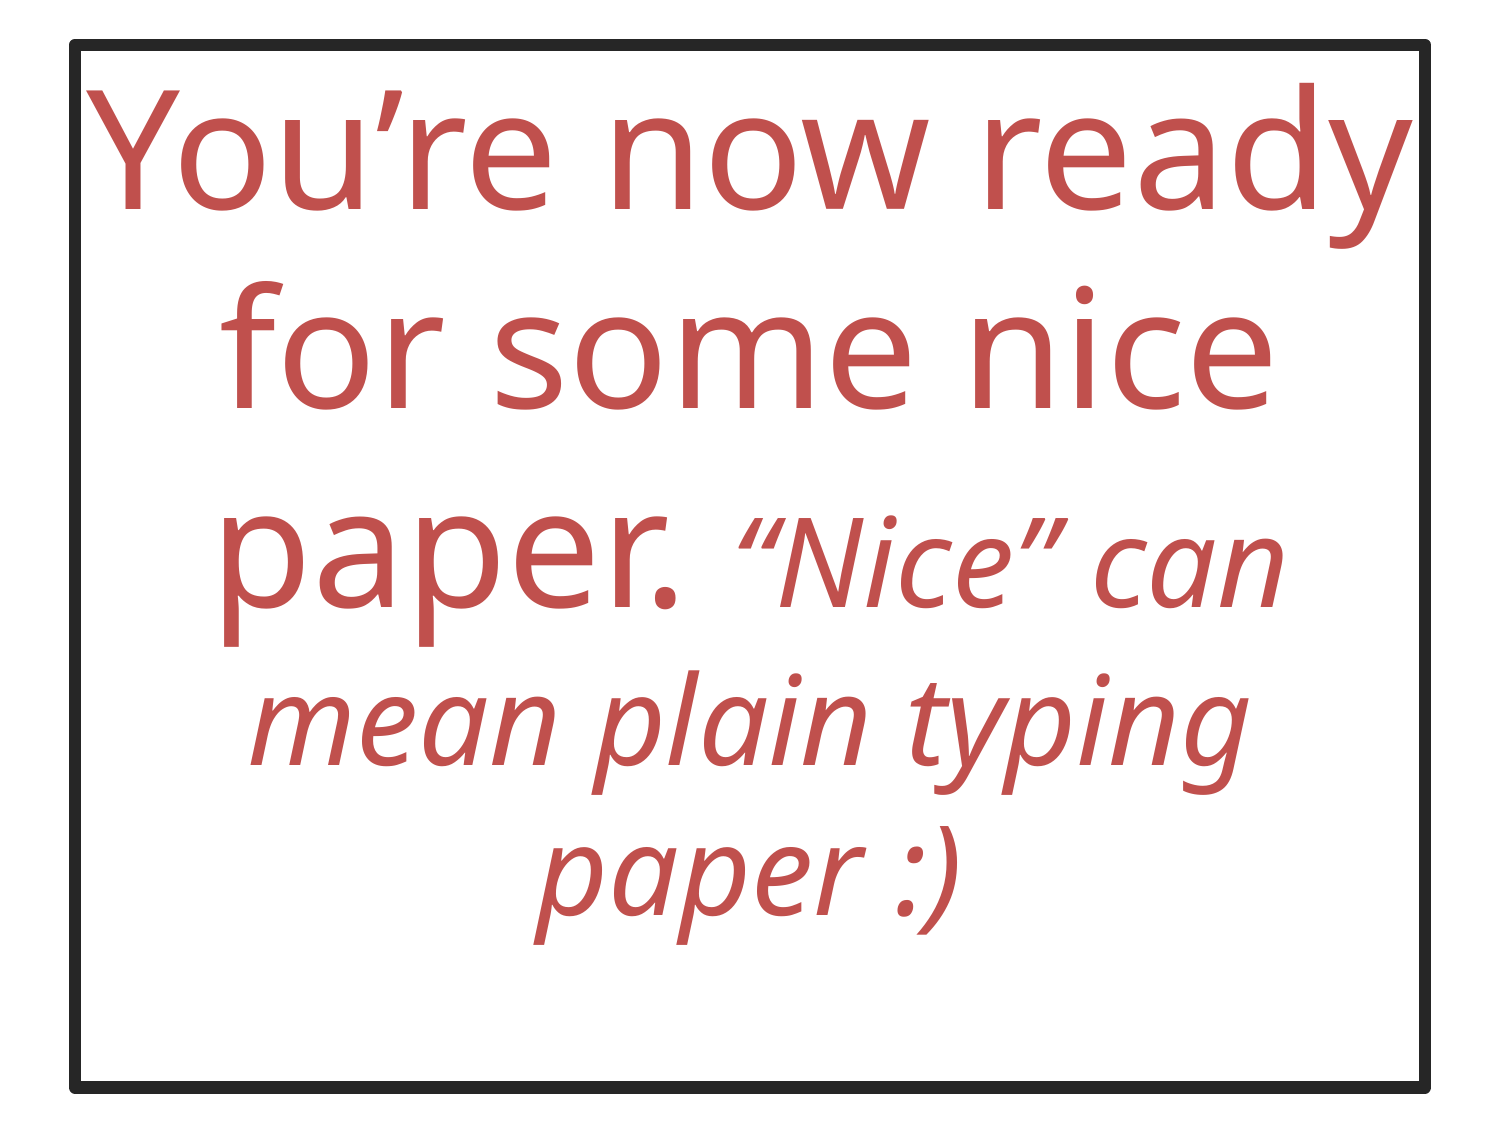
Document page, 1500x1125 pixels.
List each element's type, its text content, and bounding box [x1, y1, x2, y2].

title You’re now ready for some nice paper. “Nice” can mean plain typing paper :) [74, 44, 1426, 1088]
